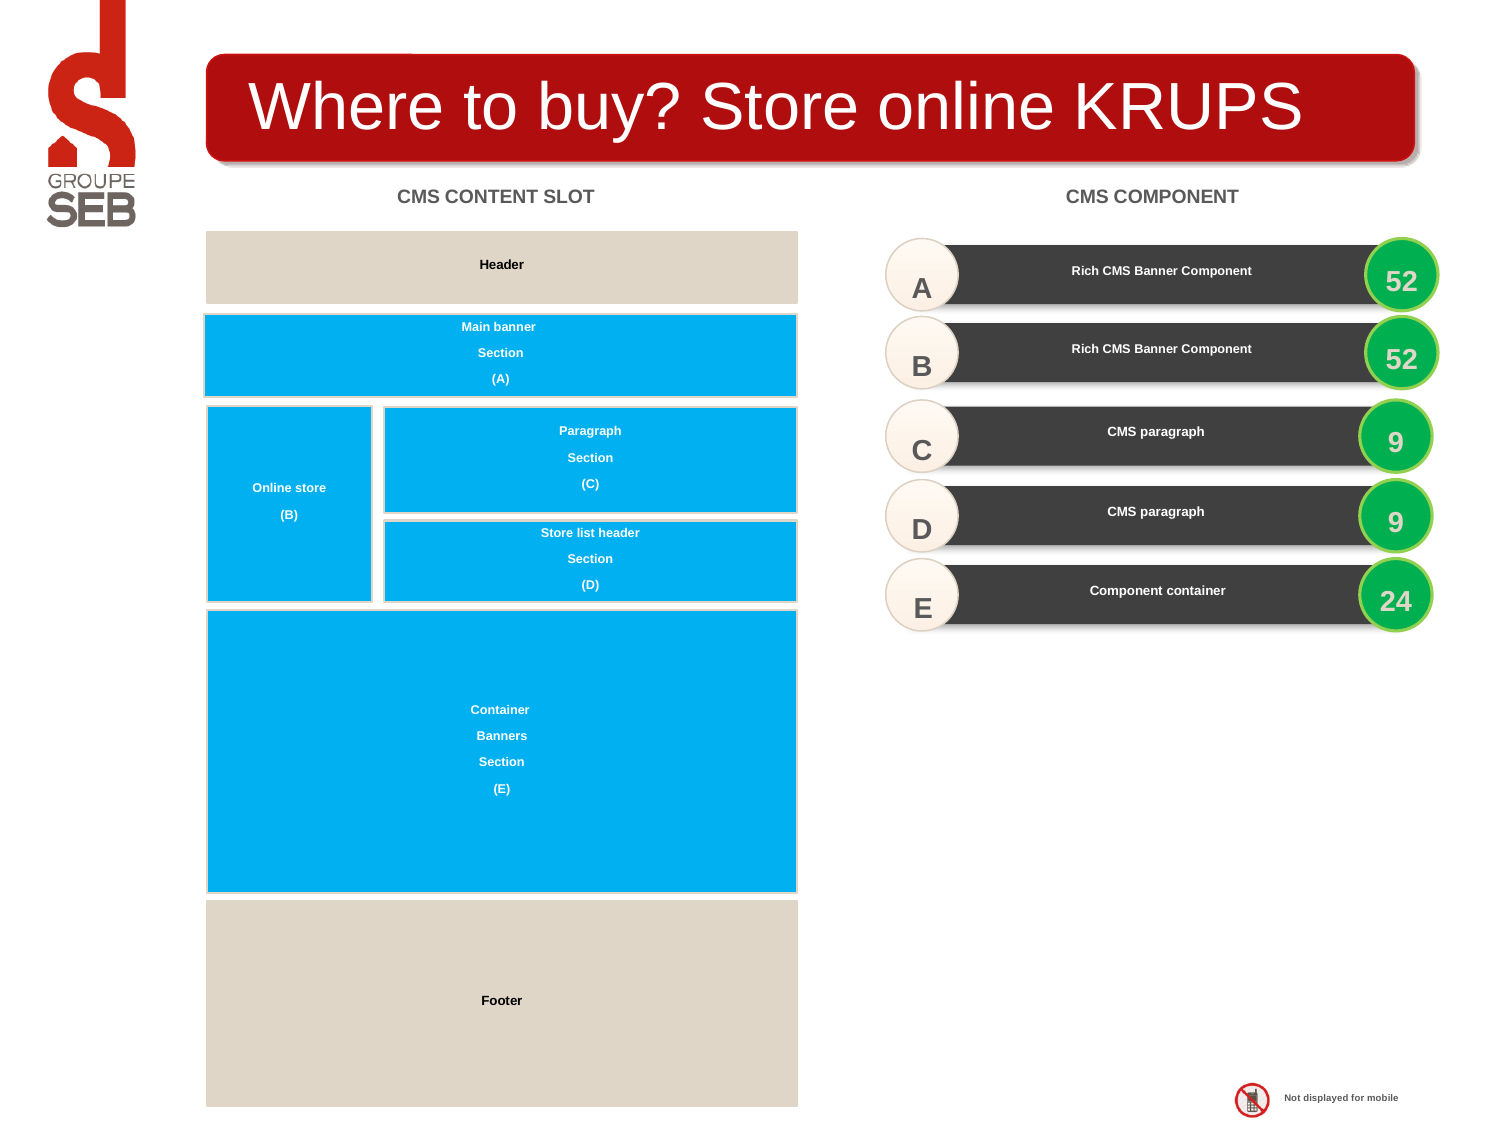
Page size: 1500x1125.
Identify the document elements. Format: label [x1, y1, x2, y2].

text_box [205, 608, 799, 895]
text_box [204, 404, 374, 604]
text_box [885, 238, 1439, 312]
text_box [382, 405, 799, 515]
text_box [204, 230, 799, 305]
text_box [382, 518, 799, 604]
text_box [885, 558, 1433, 632]
text_box [885, 479, 1433, 553]
text_box [981, 172, 1324, 228]
text_box [885, 399, 1433, 473]
picture [1233, 1081, 1270, 1118]
text_box [1270, 1082, 1500, 1117]
text_box [202, 312, 799, 399]
text_box [885, 316, 1439, 390]
title [234, 56, 1500, 173]
picture [0, 0, 182, 266]
text_box [218, 172, 774, 228]
text_box [204, 899, 799, 1108]
